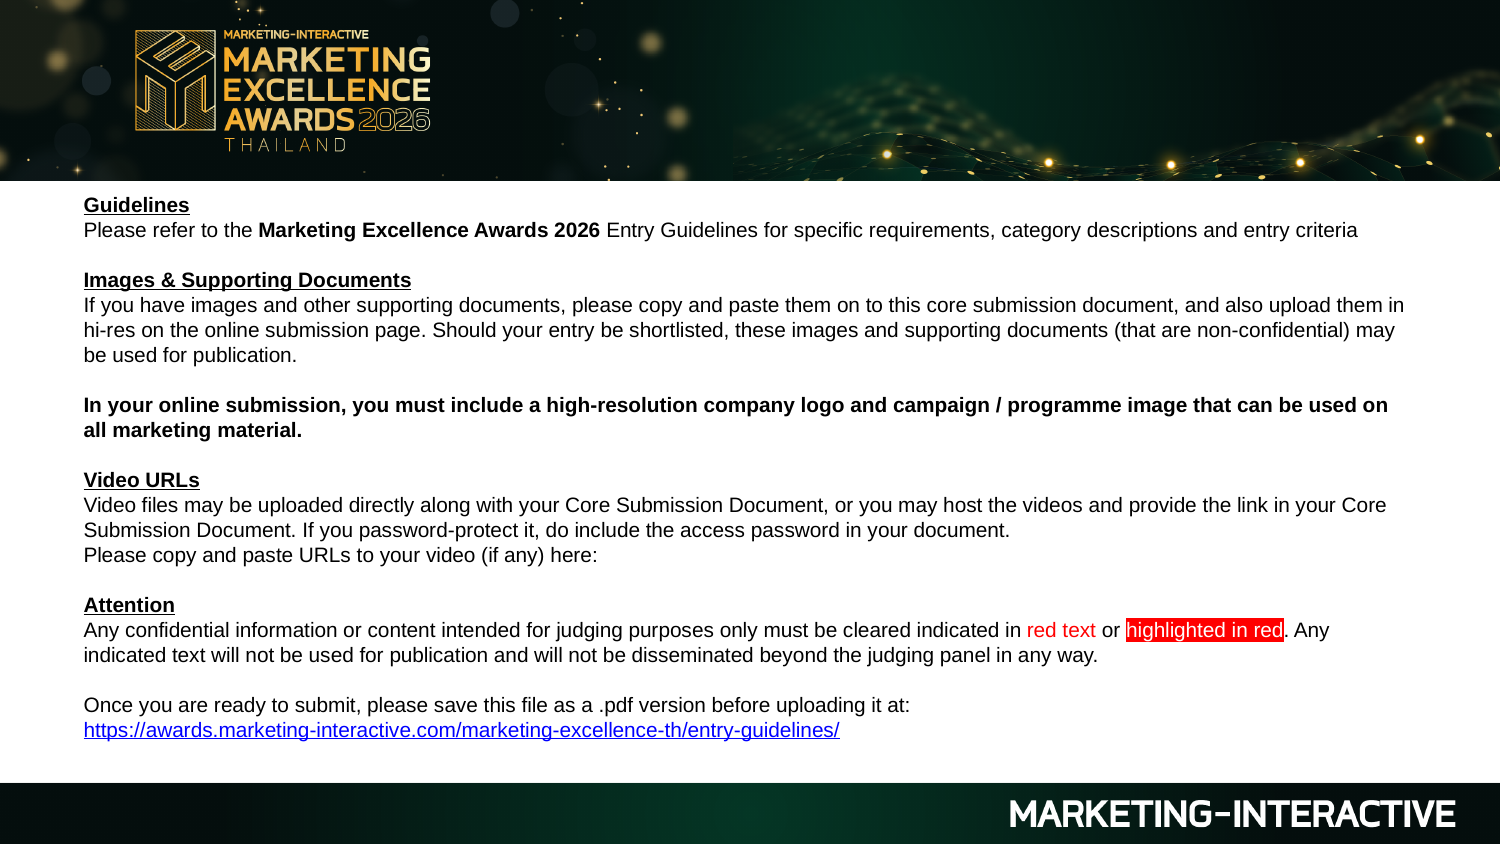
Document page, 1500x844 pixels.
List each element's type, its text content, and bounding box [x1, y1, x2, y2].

text_box Guidelines Please refer to the Marketing Excellence Awards 2026 Entry Guidelines for specific requirements, category descriptions and entry criteria Images & Supporting Documents If you have images and other supporting documents, please copy and paste them on to this core submission document, and also upload them in hi-res on the online submission page. Should your entry be shortlisted, these images and supporting documents (that are non-confidential) may be used for publication. In your online submission, you must include a high-resolution company logo and campaign / programme image that can be used on all marketing material. Video URLs Video files may be uploaded directly along with your Core Submission Document, or you may host the videos and provide the link in your Core Submission Document. If you password-protect it, do include the access password in your document. Please copy and paste URLs to your video (if any) here: Attention Any confidential information or content intended for judging purposes only must be cleared indicated in red text or highlighted in red. Any indicated text will not be used for publication and will not be disseminated beyond the judging panel in any way. Once you are ready to submit, please save this file as a .pdf version before uploading it at: https://awards.marketing-interactive.com/marketing-excellence-th/entry-guidelines/ [68, 184, 1432, 774]
picture [0, 0, 1500, 844]
